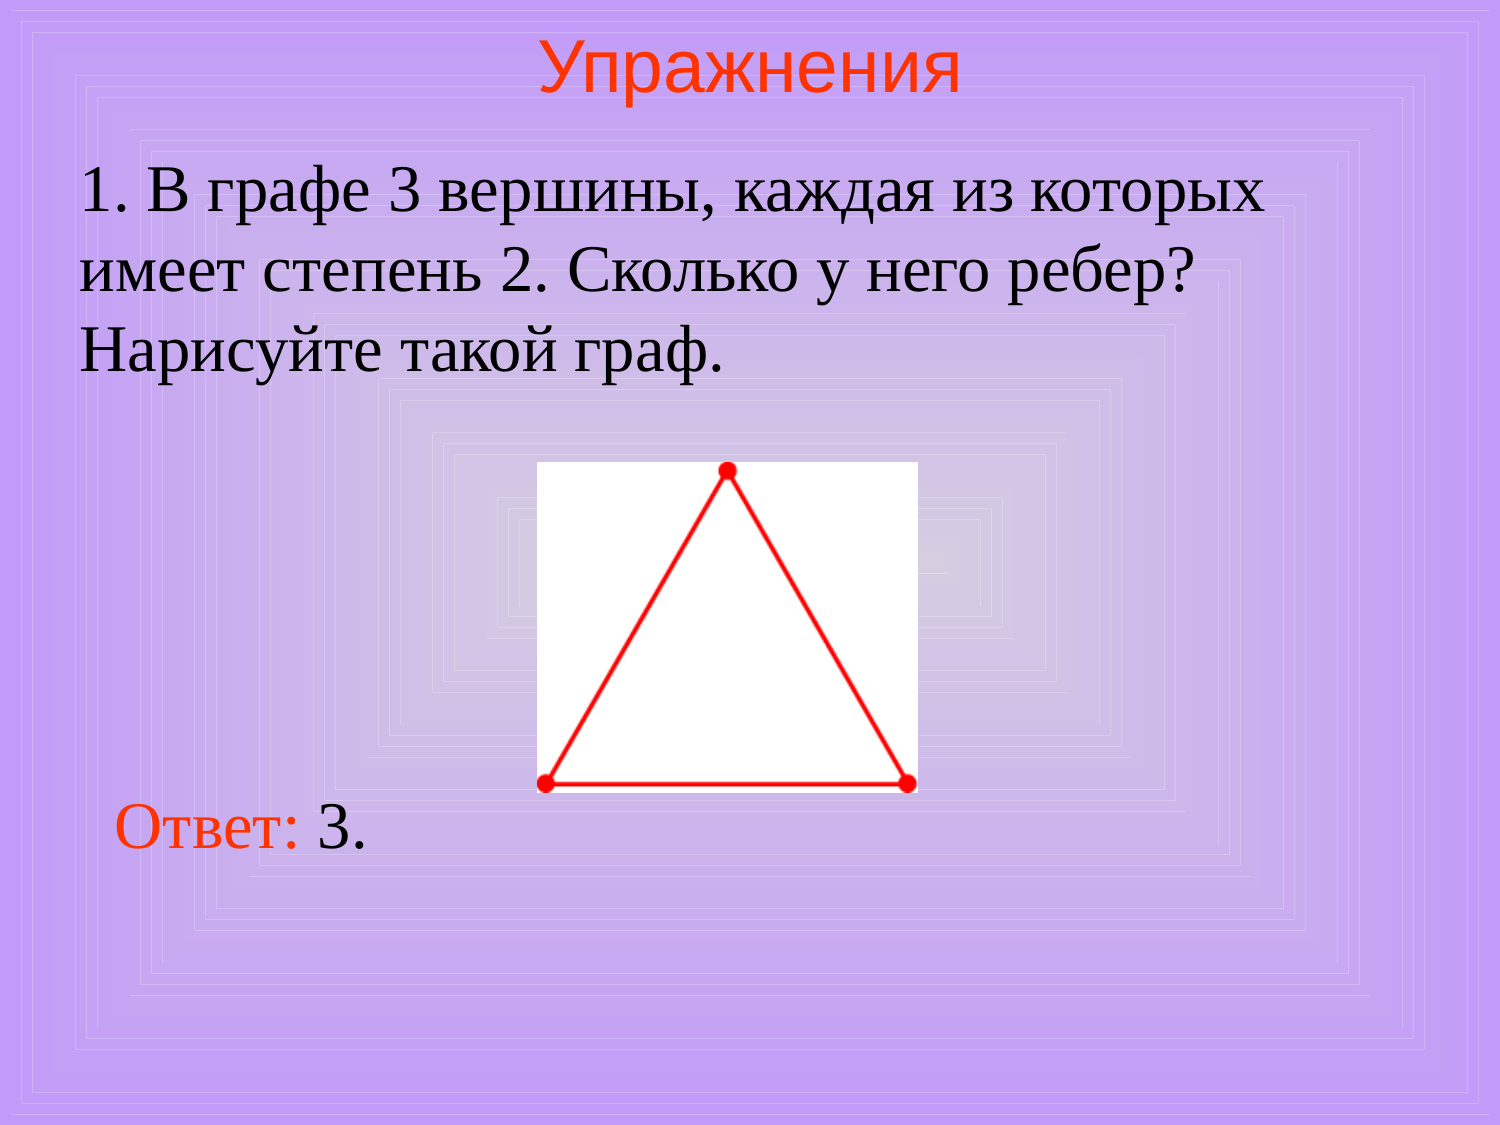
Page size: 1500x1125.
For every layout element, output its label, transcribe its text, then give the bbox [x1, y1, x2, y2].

title Упражнения [112, 24, 1388, 101]
text_box 1. В графе 3 вершины, каждая из которых имеет степень 2. Сколько у него ребер? Нарисуйте такой граф. [64, 137, 1459, 393]
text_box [99, 462, 918, 871]
